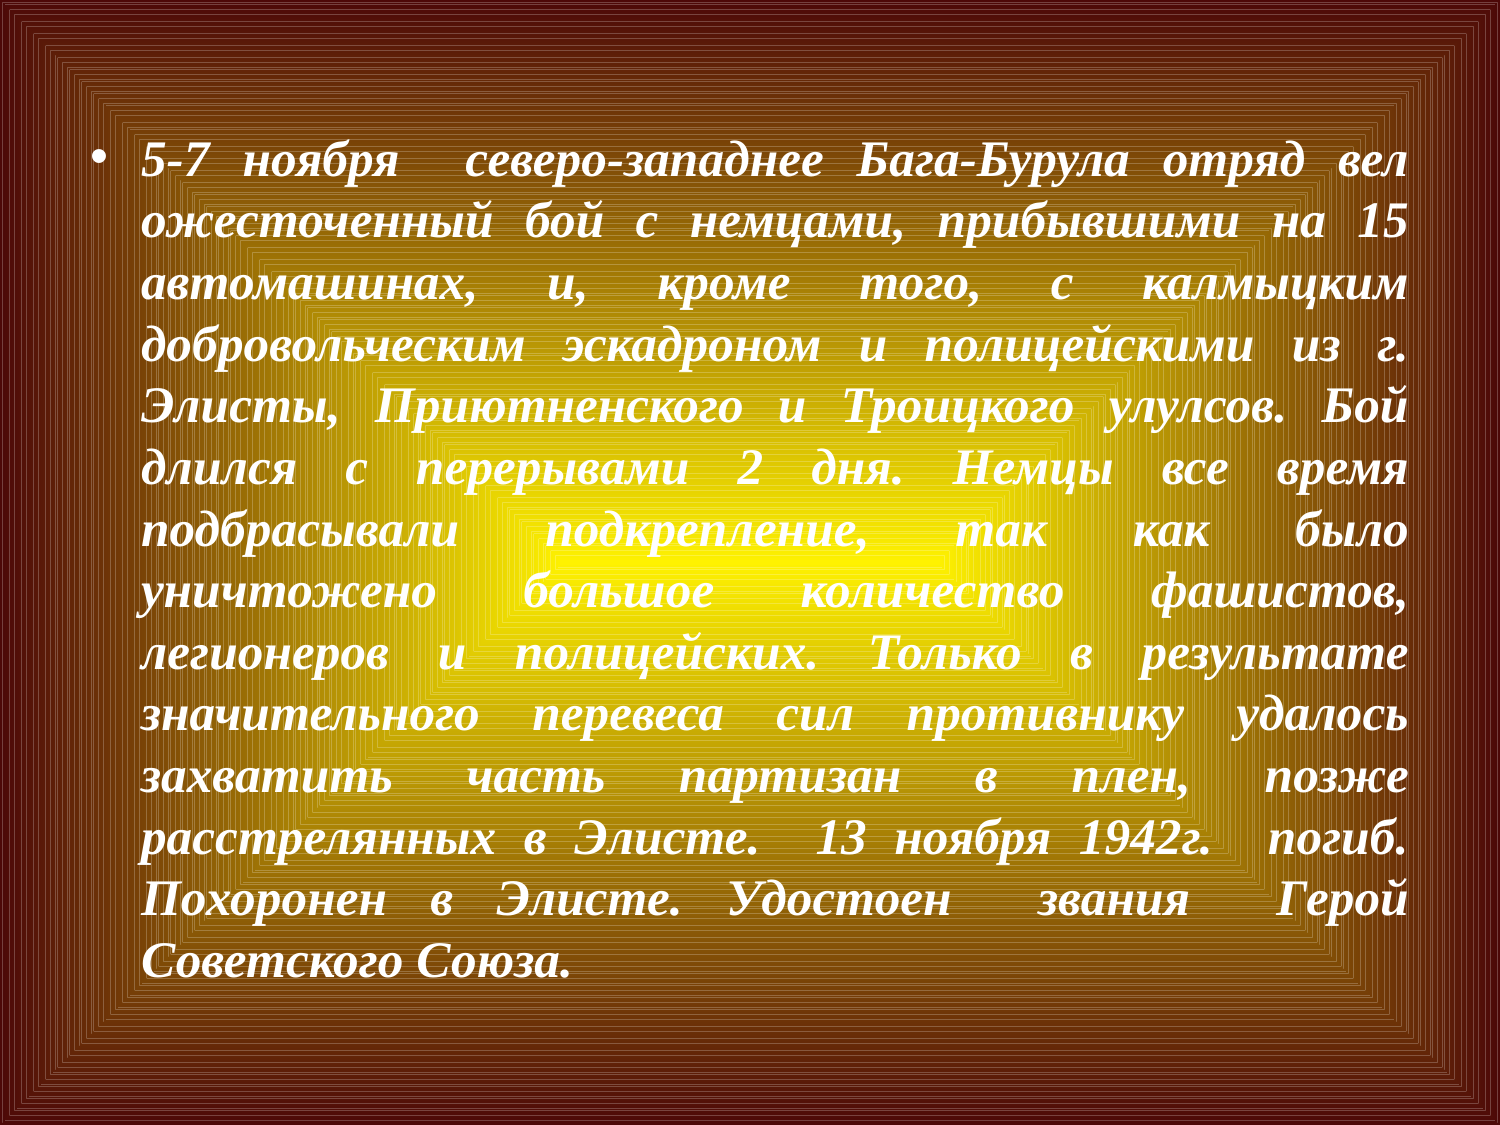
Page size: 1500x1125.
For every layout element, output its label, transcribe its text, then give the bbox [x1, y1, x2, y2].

list 5-7 ноября северо-западнее Бага-Бурула отряд вел ожесточенный бой с немцами, прибывшими на 15 автомашинах, и, кроме того, с калмыцким добровольческим эскадроном и полицейскими из г. Элисты, Приютненского и Троицкого улулсов. Бой длился с перерывами 2 дня. Немцы все время подбрасывали подкрепление, так как было уничтожено большое количество фашистов, легионеров и полицейских. Только в результате значительного перевеса сил противнику удалось захватить часть партизан в плен, позже расстрелянных в Элисте. 13 ноября 1942г. погиб. Похоронен в Элисте. Удостоен звания Герой Советского Союза. [75, 117, 1425, 1005]
